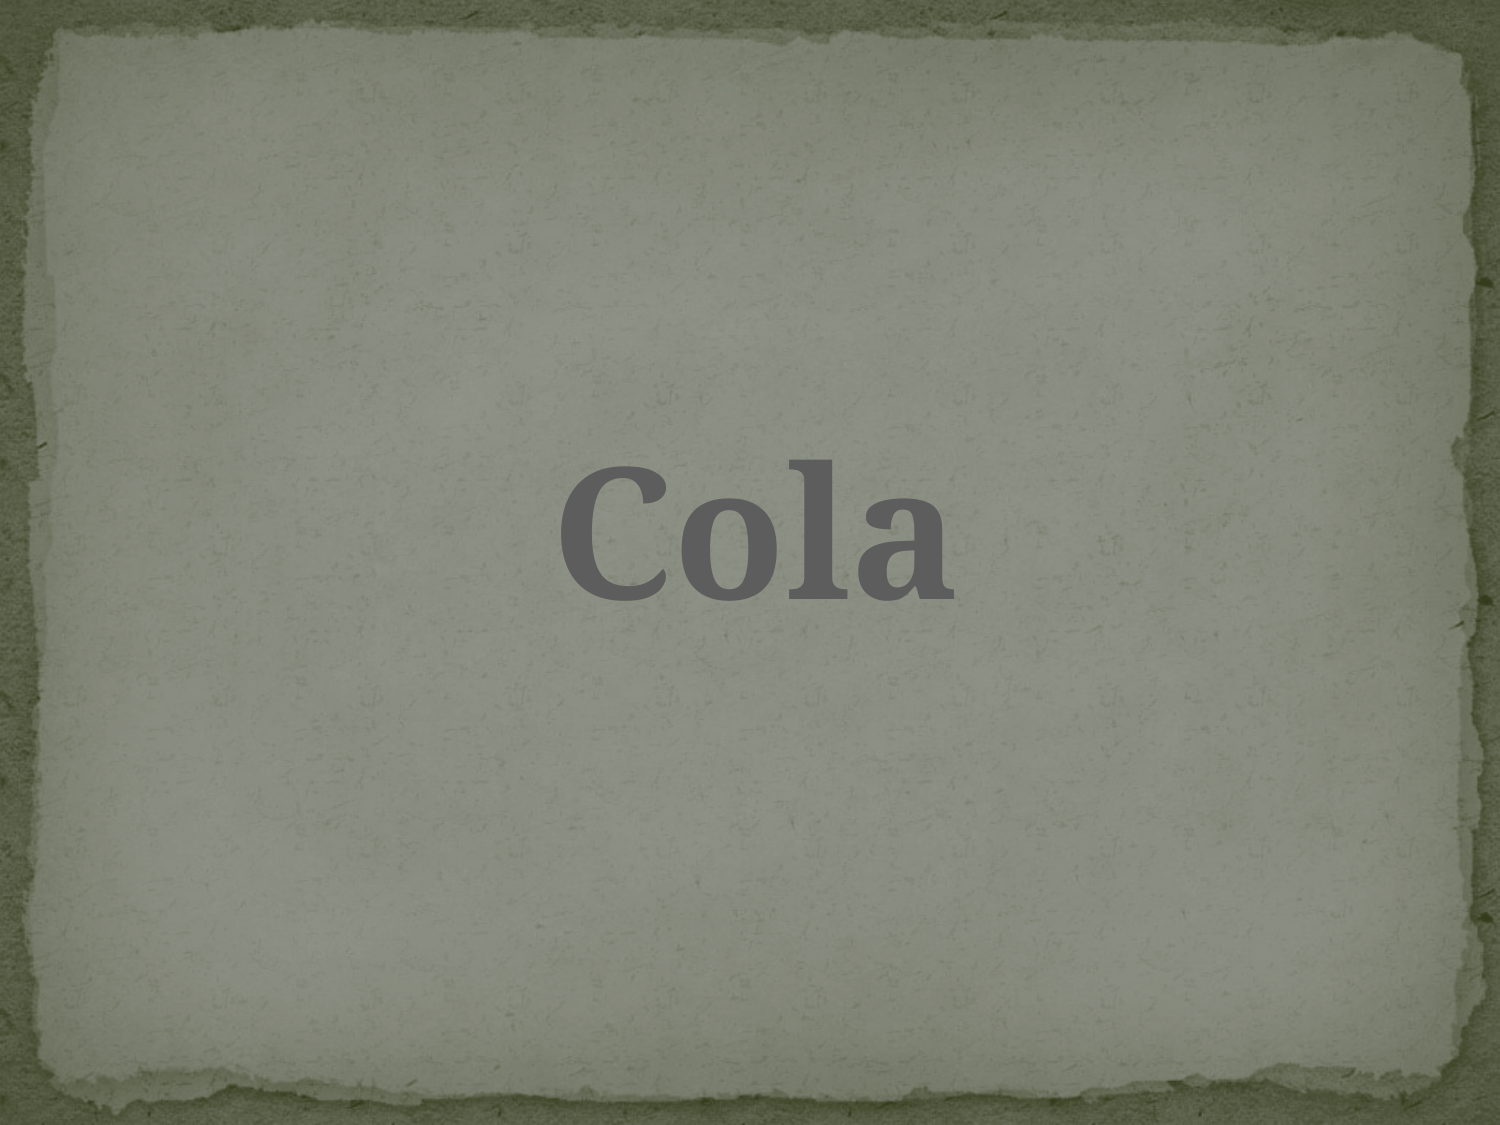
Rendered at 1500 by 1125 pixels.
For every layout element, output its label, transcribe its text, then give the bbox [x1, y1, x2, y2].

text_box Cola [478, 408, 1034, 644]
